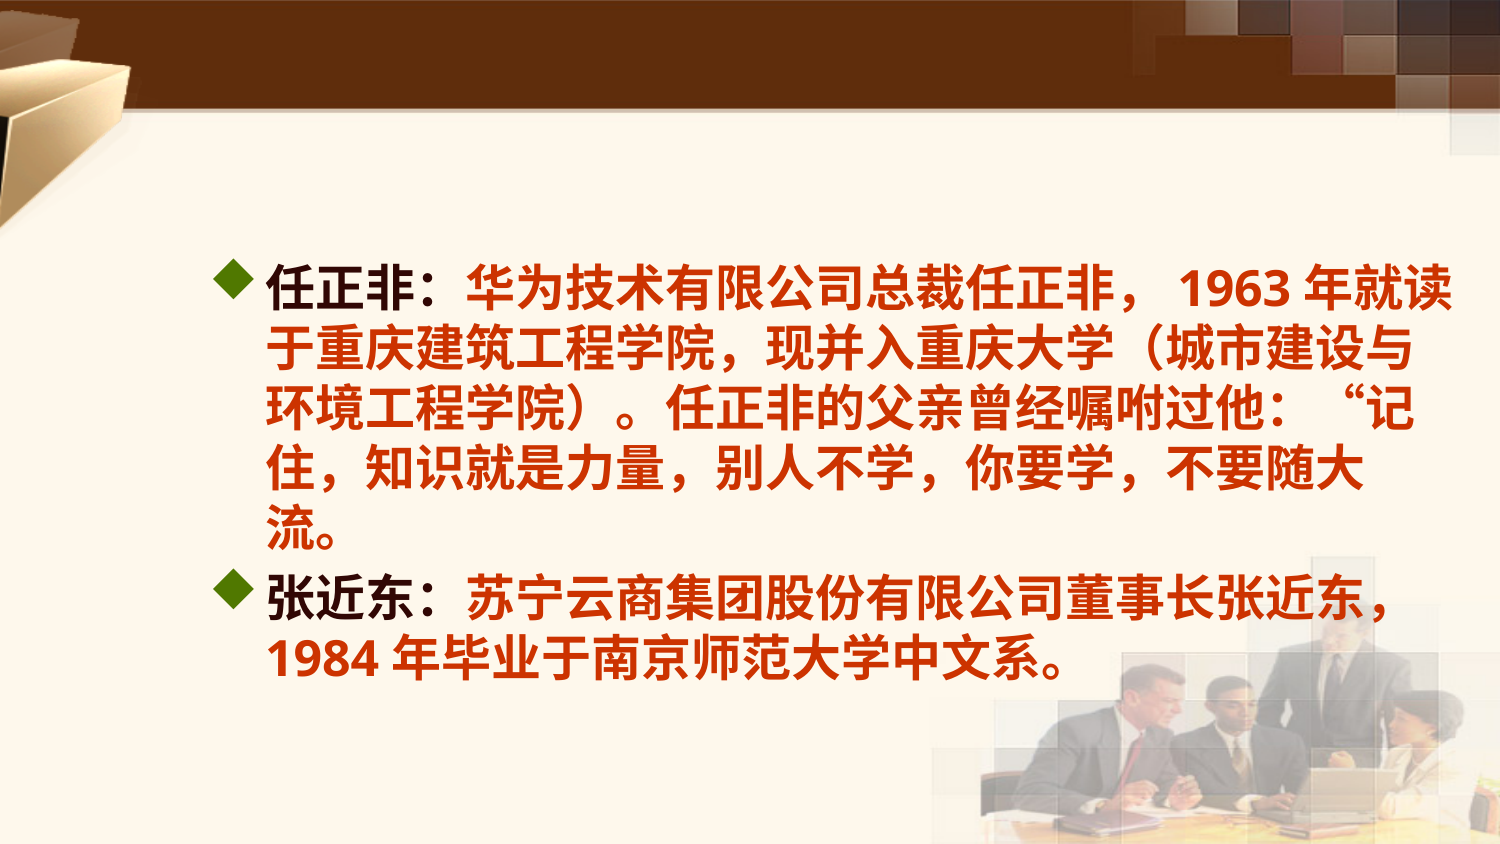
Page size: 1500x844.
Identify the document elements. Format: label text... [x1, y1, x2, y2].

picture [0, 0, 1500, 844]
list 任正非：华为技术有限公司总裁任正非，1963年就读于重庆建筑工程学院，现并入重庆大学（城市建设与环境工程学院）。任正非的父亲曾经嘱咐过他：“记住，知识就是力量，别人不学，你要学，不要随大流。 张近东：苏宁云商集团股份有限公司董事长张近东，1984年毕业于南京师范大学中文系。 [193, 248, 1470, 755]
